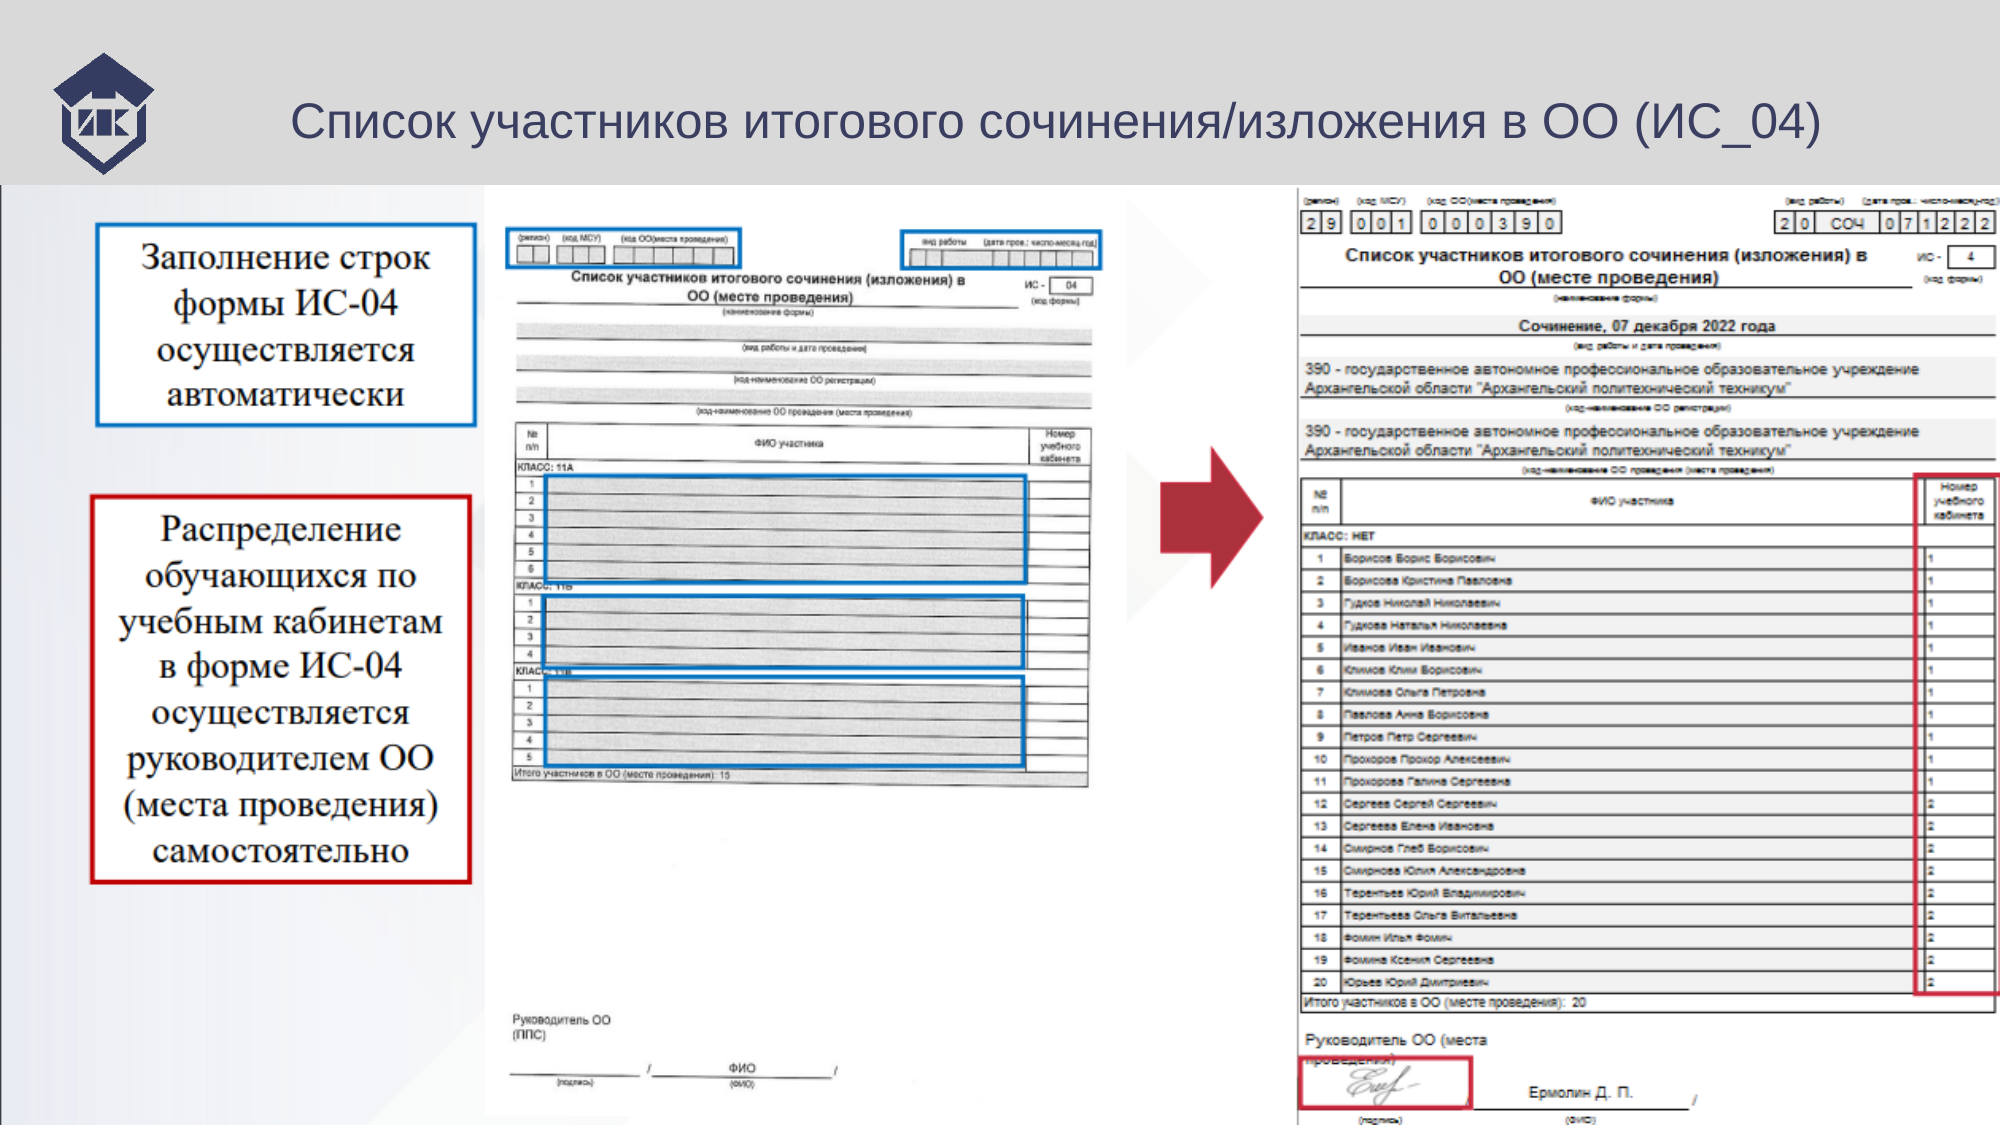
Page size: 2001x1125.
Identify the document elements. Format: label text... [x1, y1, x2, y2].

picture [0, 4, 2000, 1125]
text_box [0, 0, 2000, 185]
title Список участников итогового сочинения/изложения в ОО (ИС_04) [275, 59, 2000, 185]
